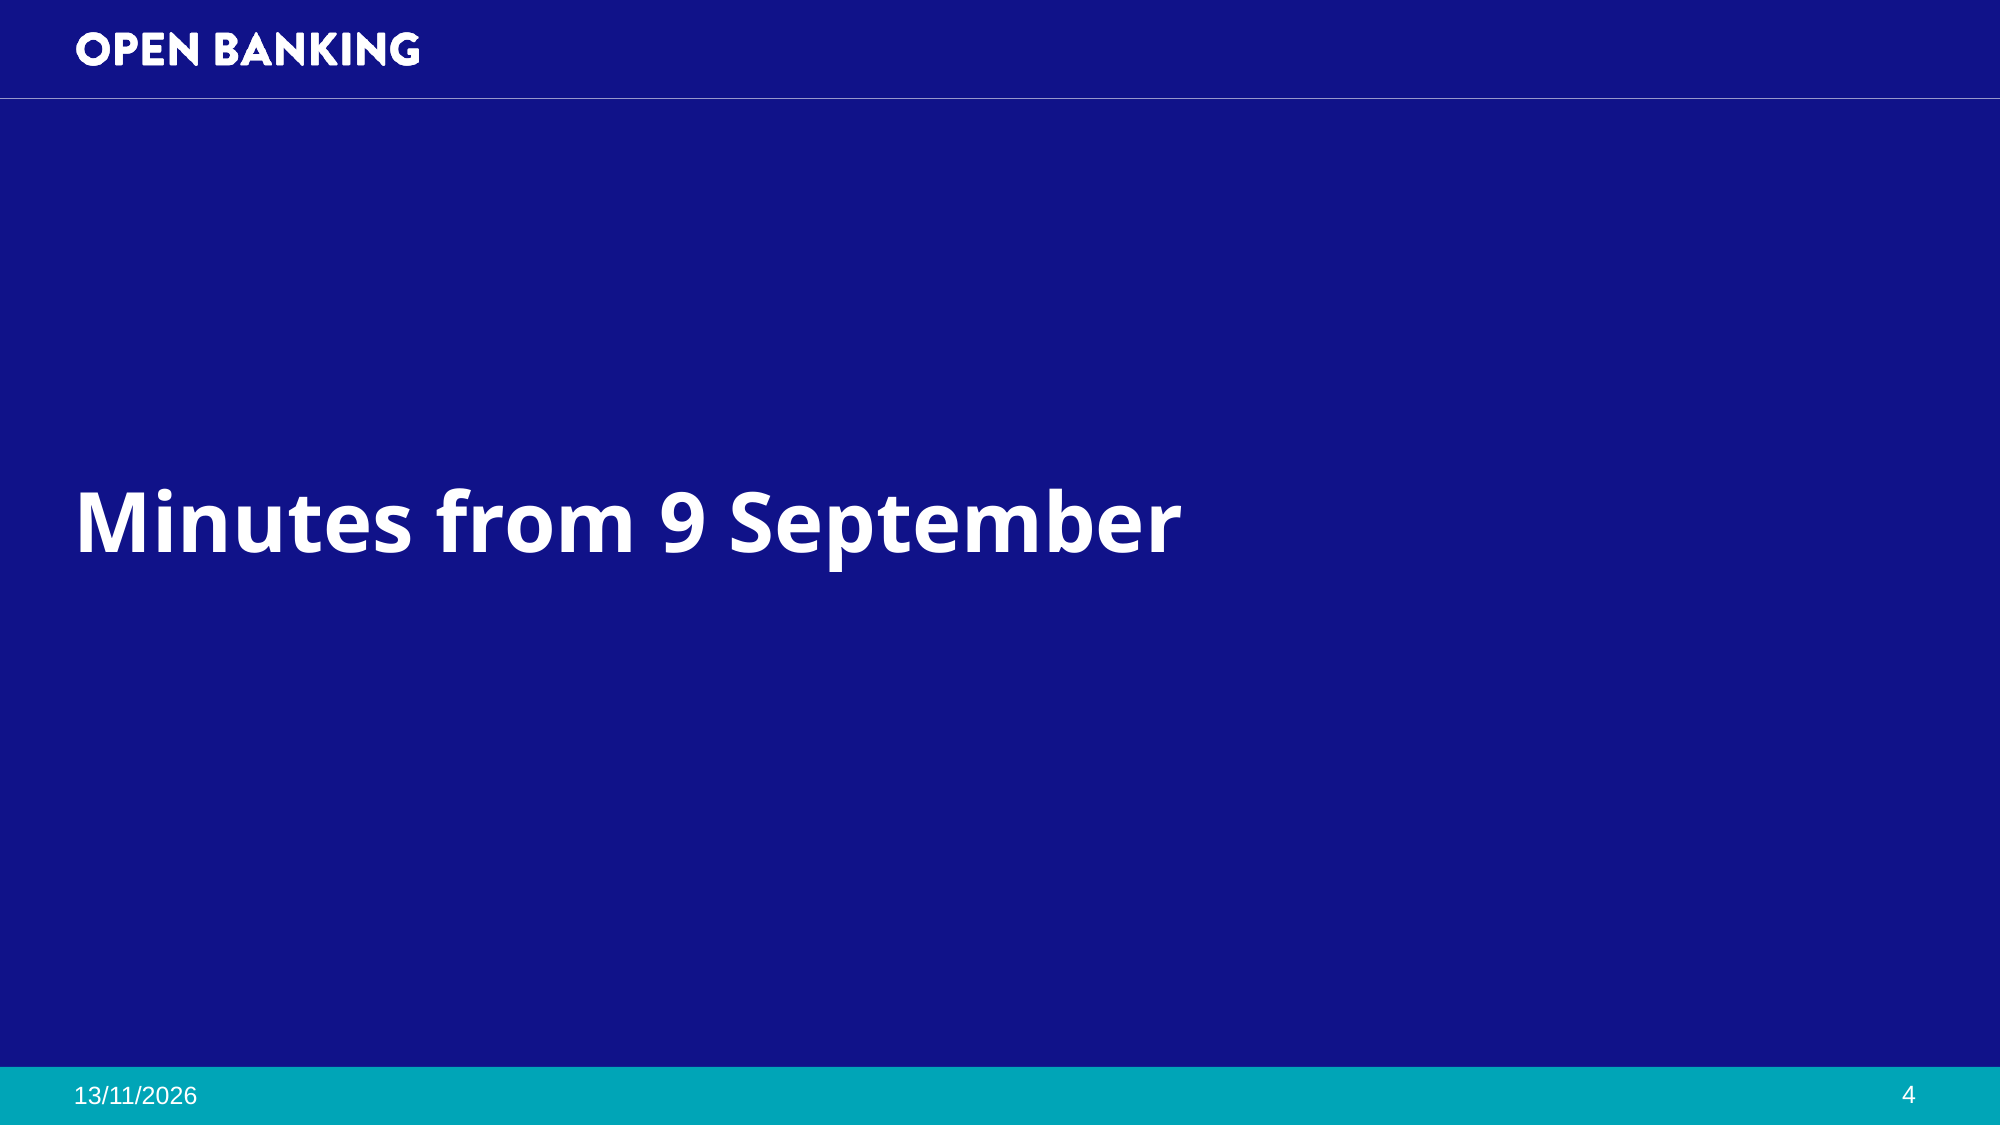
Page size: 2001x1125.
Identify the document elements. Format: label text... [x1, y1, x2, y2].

slide_number 4 [1412, 1064, 1932, 1124]
footer [662, 1064, 1338, 1124]
title Minutes from 9 September [59, 105, 1750, 576]
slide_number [59, 1065, 509, 1125]
picture [43, 0, 452, 99]
